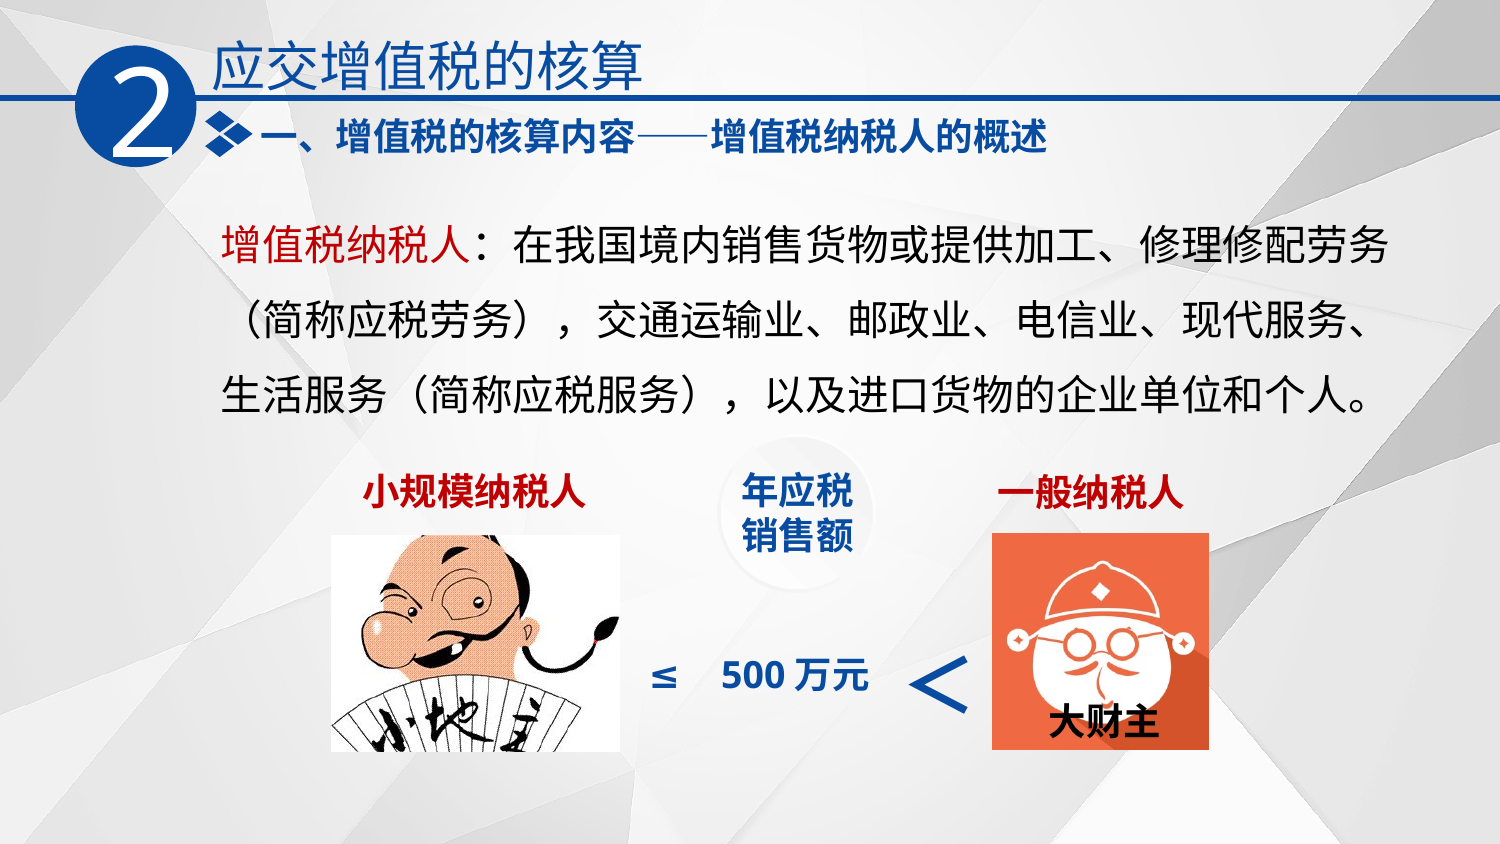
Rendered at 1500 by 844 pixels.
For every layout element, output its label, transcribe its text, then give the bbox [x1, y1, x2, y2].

text_box [205, 110, 235, 133]
text_box [75, 74, 84, 97]
text_box [75, 107, 84, 138]
text_box 一、增值税的核算内容——增值税纳税人的概述 [248, 107, 1164, 164]
text_box 小规模纳税人 [347, 460, 603, 521]
text_box ＜ [886, 630, 986, 736]
picture [0, 0, 1500, 95]
text_box [205, 135, 235, 158]
text_box [223, 122, 248, 145]
text_box 500万元 [706, 643, 885, 704]
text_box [717, 433, 877, 593]
text_box 2 [84, 45, 203, 97]
text_box ≤ [633, 643, 695, 704]
picture [0, 101, 1500, 844]
text_box 增值税纳税人：在我国境内销售货物或提供加工、修理修配劳务（简称应税劳务），交通运输业、邮政业、电信业、现代服务、生活服务（简称应税服务），以及进口货物的企业单位和个人。 [205, 186, 1438, 427]
text_box 一般纳税人 [982, 461, 1201, 522]
text_box 2 [84, 107, 203, 171]
text_box 应交增值税的核算 [198, 37, 750, 92]
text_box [991, 533, 1209, 752]
